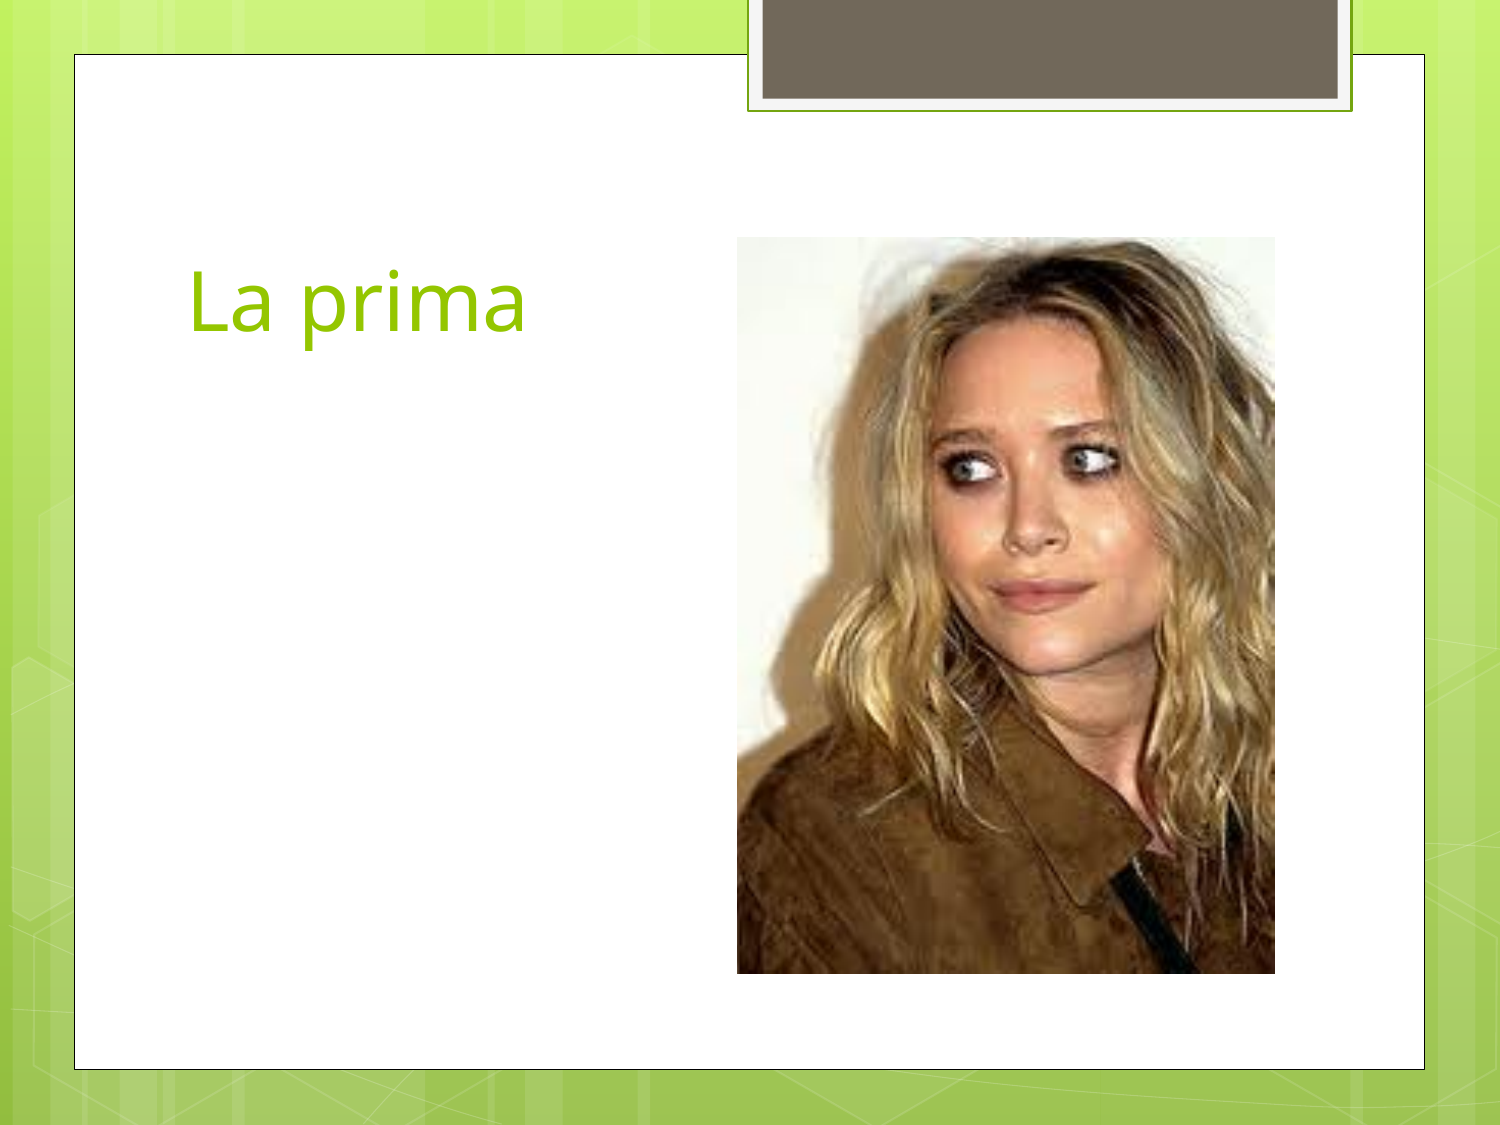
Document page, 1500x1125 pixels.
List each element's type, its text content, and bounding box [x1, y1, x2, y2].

picture [737, 237, 1276, 974]
title La prima [171, 168, 1324, 357]
